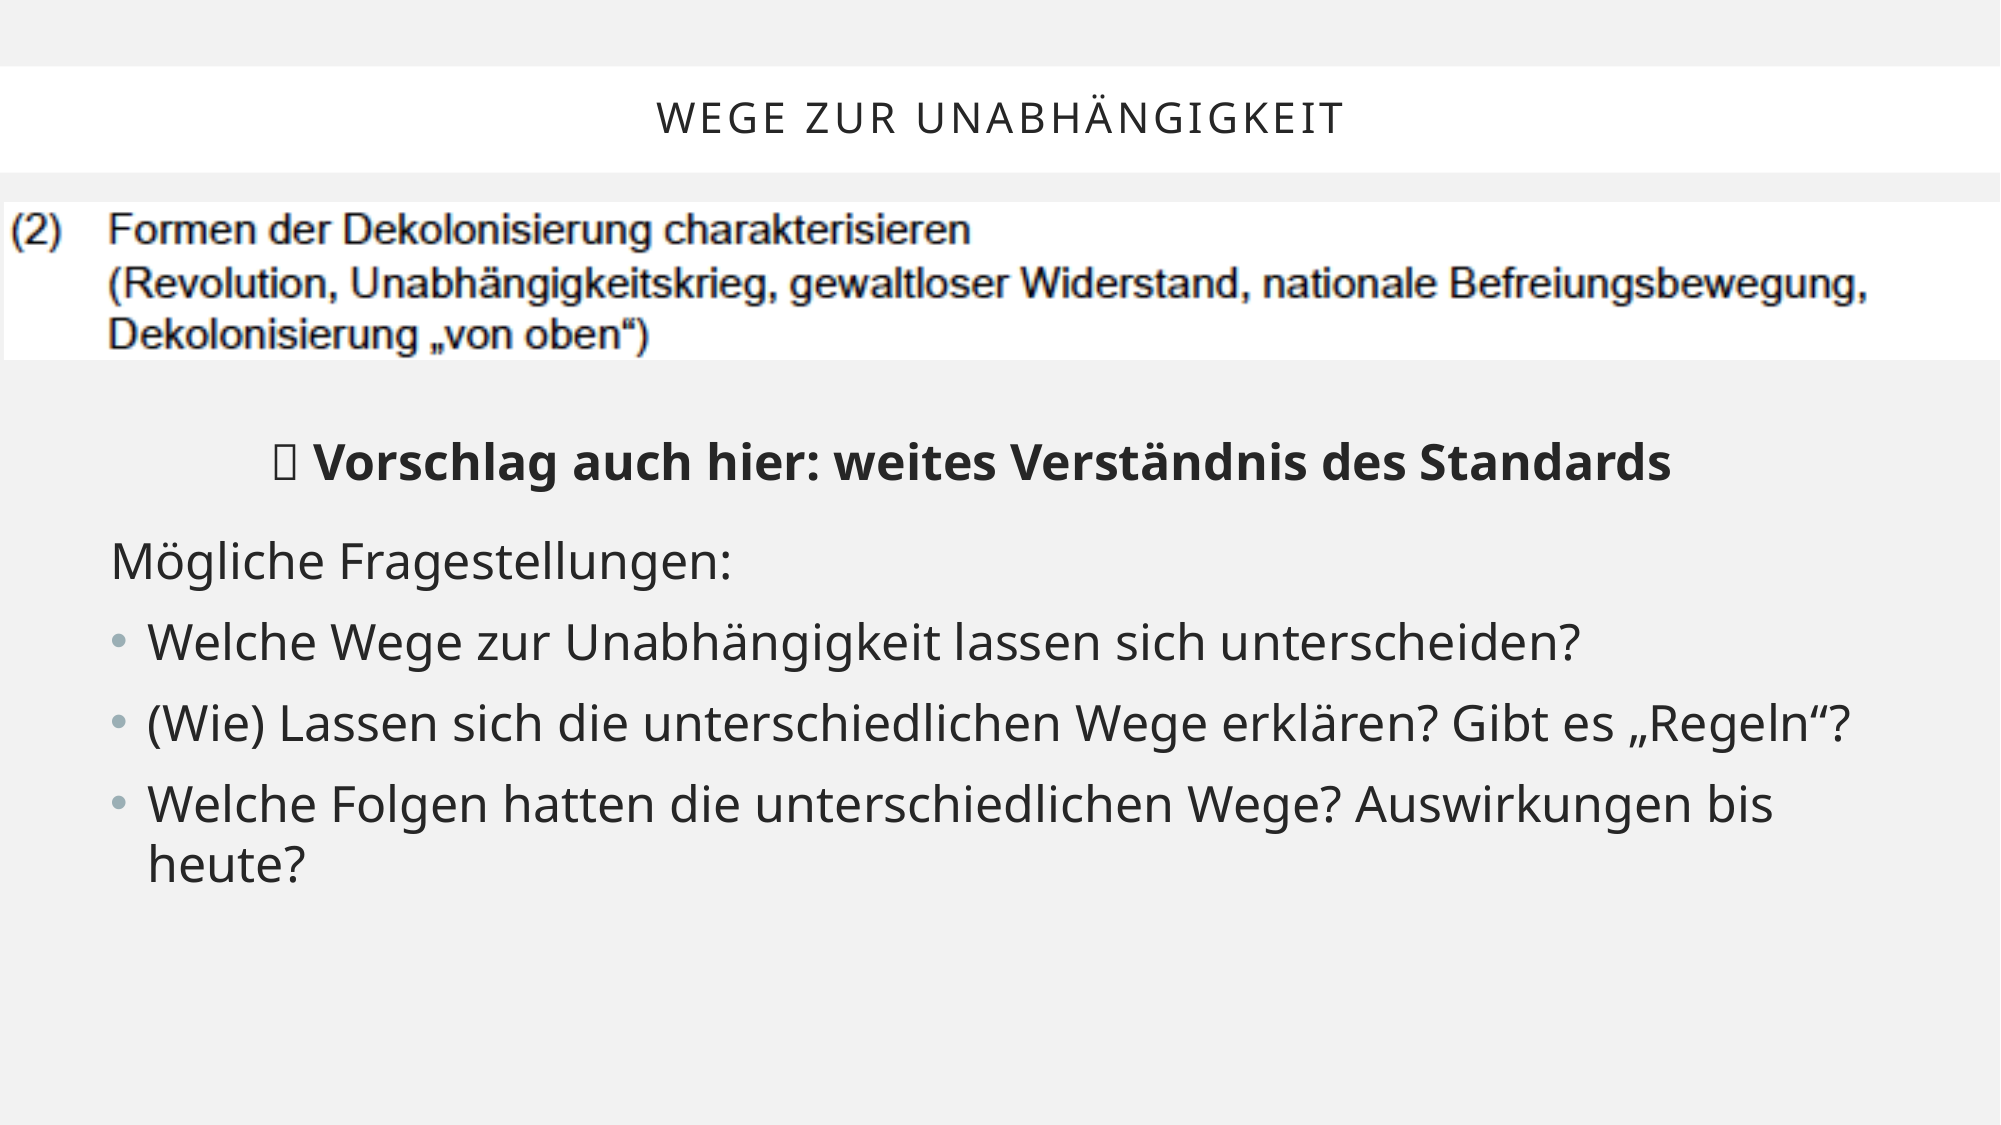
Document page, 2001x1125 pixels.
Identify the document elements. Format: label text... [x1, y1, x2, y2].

picture [3, 201, 2000, 360]
title Wege zur Unabhängigkeit [0, 64, 2000, 175]
text_box Mögliche Fragestellungen: Welche Wege zur Unabhängigkeit lassen sich unterscheiden? (Wie) Lassen sich die unterschiedlichen Wege erklären? Gibt es „Regeln“? Welche Folgen hatten die unterschiedlichen Wege? Auswirkungen bis heute? [95, 522, 1958, 1117]
list  Vorschlag auch hier: weites Verständnis des Standards [97, 422, 1846, 522]
